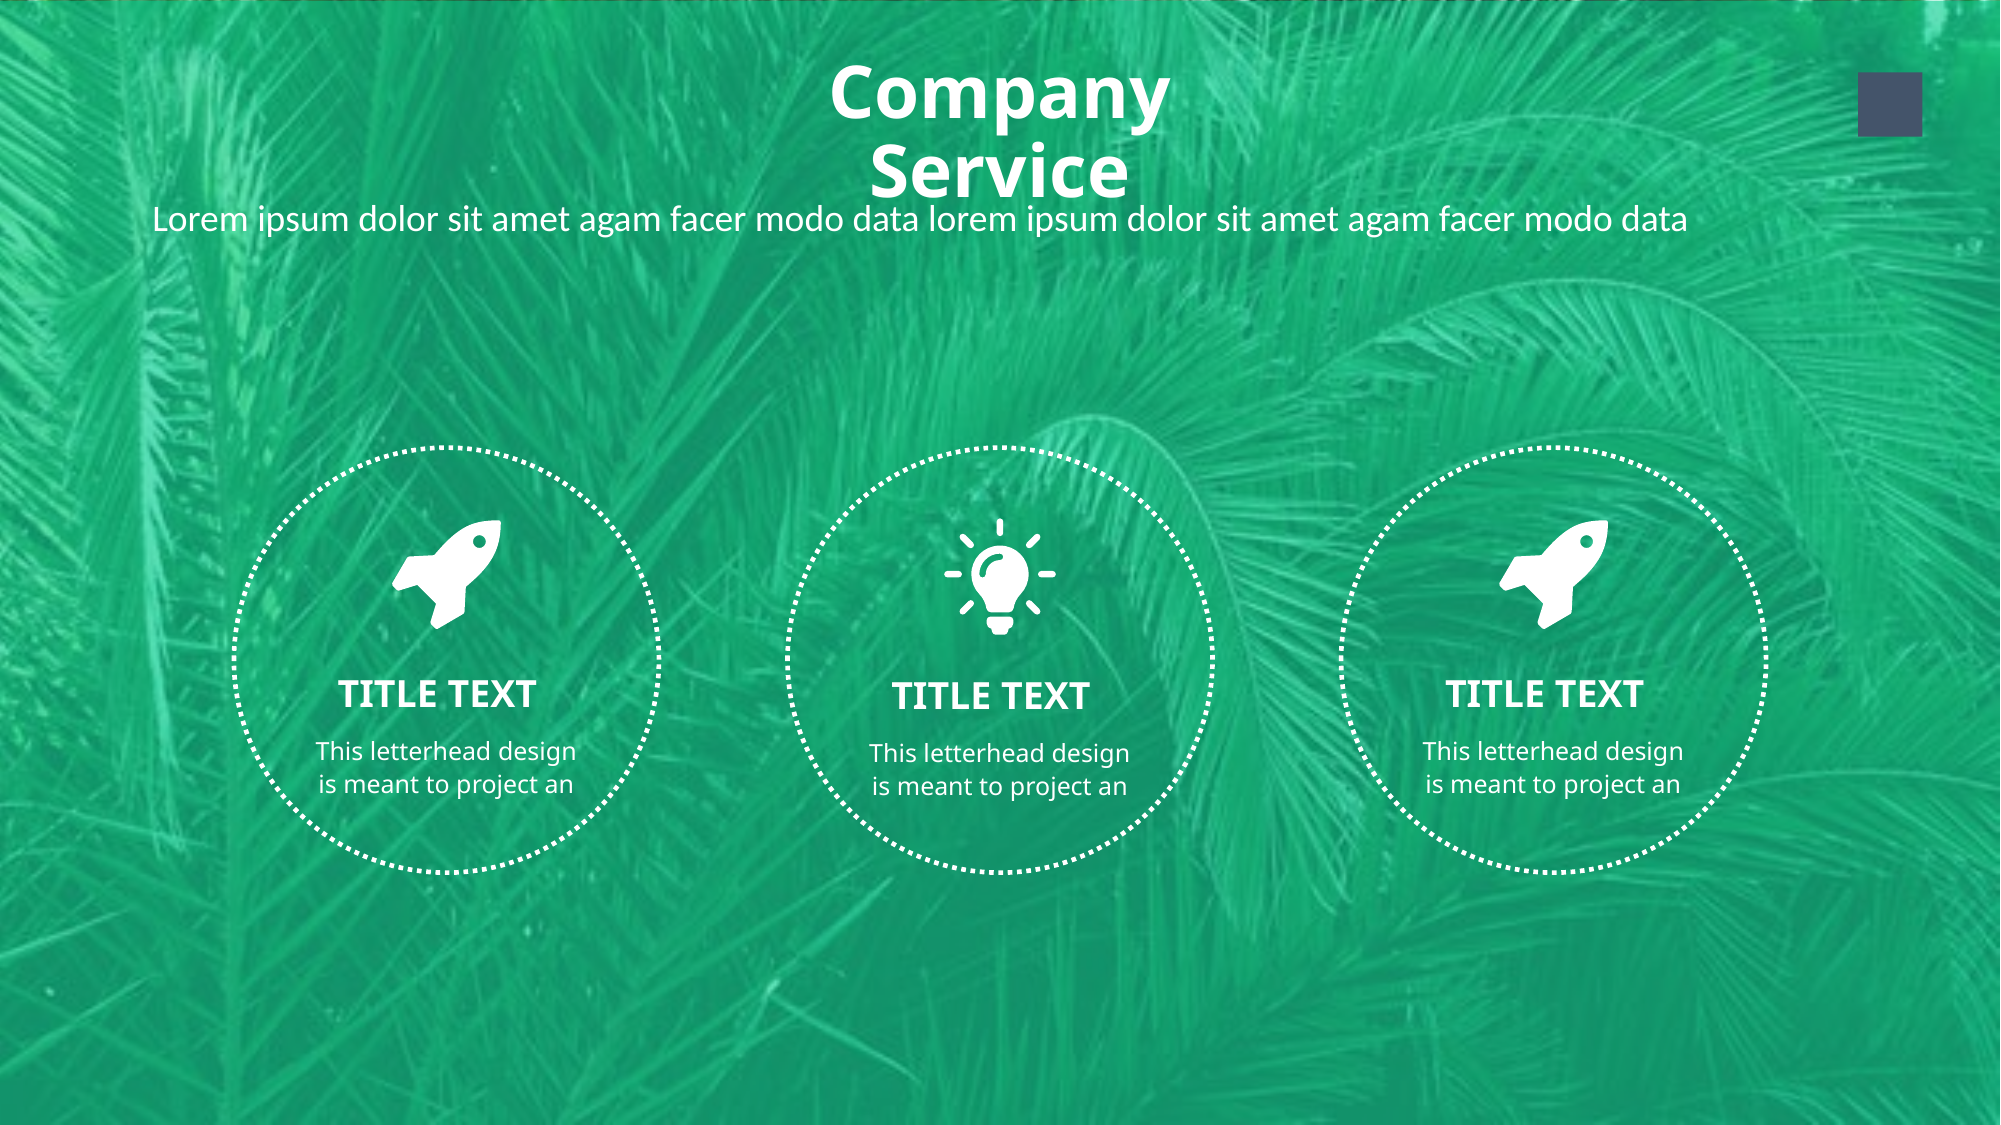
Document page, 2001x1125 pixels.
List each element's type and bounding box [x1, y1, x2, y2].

picture [0, 0, 2000, 1125]
text_box [233, 447, 1766, 873]
